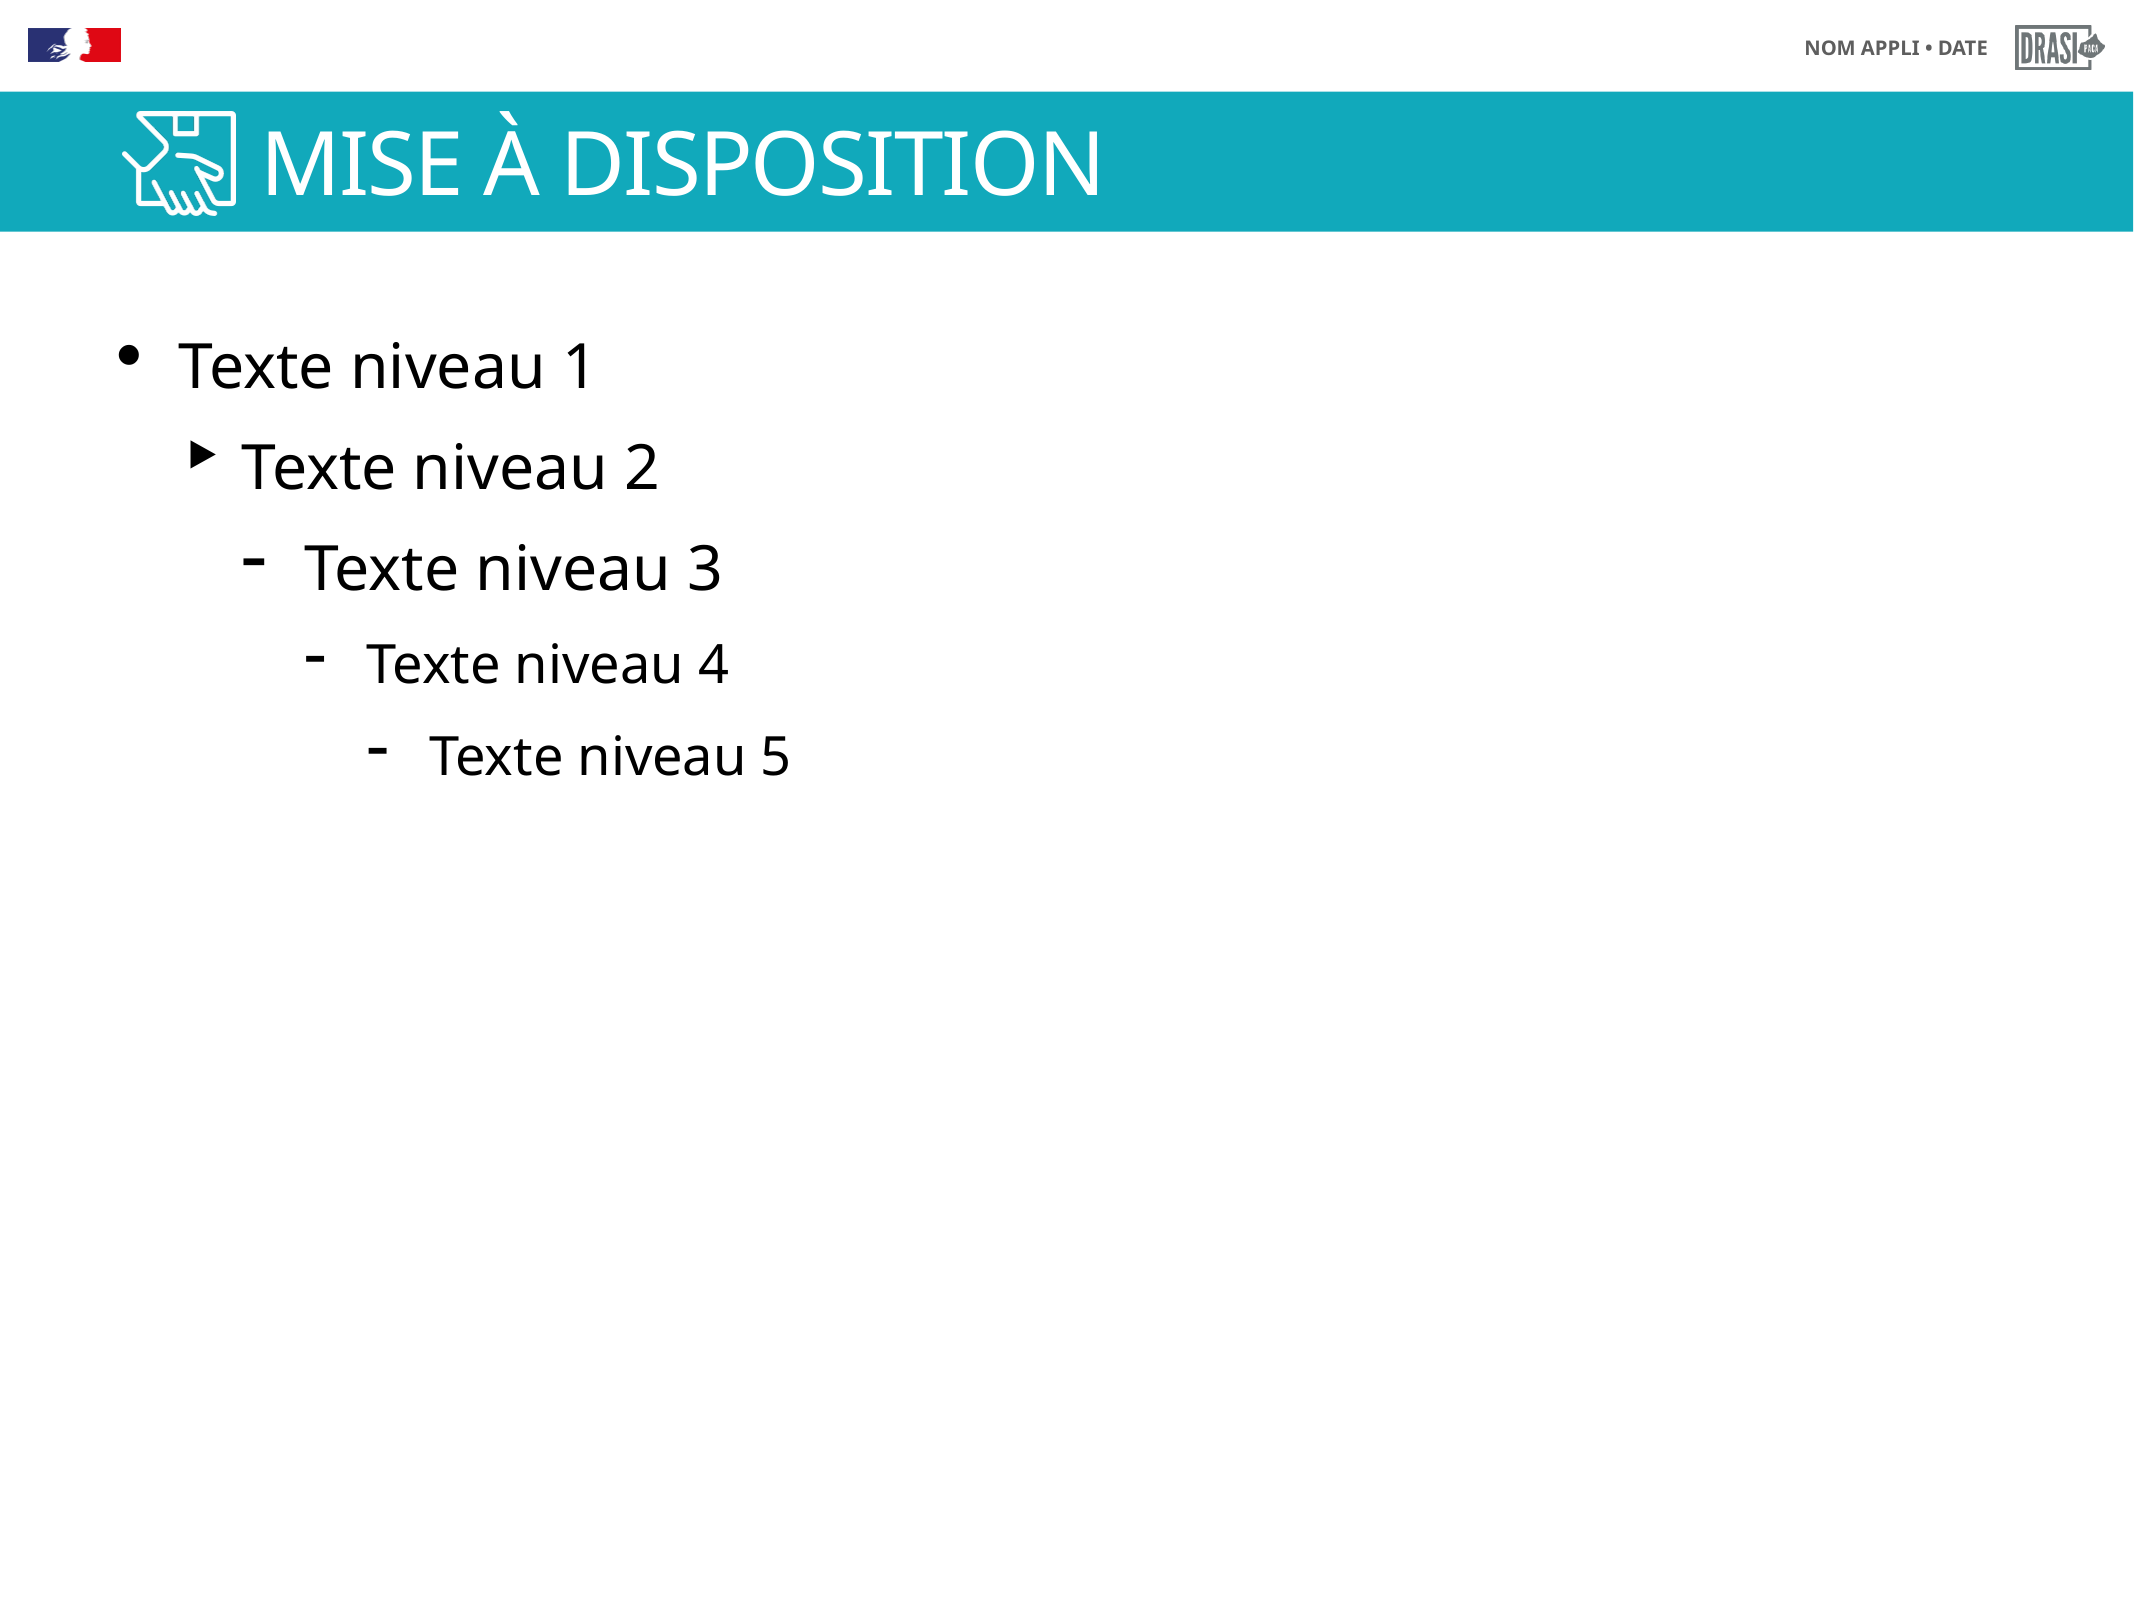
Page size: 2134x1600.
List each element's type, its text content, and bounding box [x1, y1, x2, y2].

text_box MISE À DISPOSITION [251, 99, 2110, 240]
list Texte niveau 1 Texte niveau 2 Texte niveau 3 Texte niveau 4 Texte niveau 5 [107, 325, 2107, 1598]
picture [122, 111, 236, 217]
picture [2015, 25, 2107, 70]
picture [28, 28, 121, 62]
